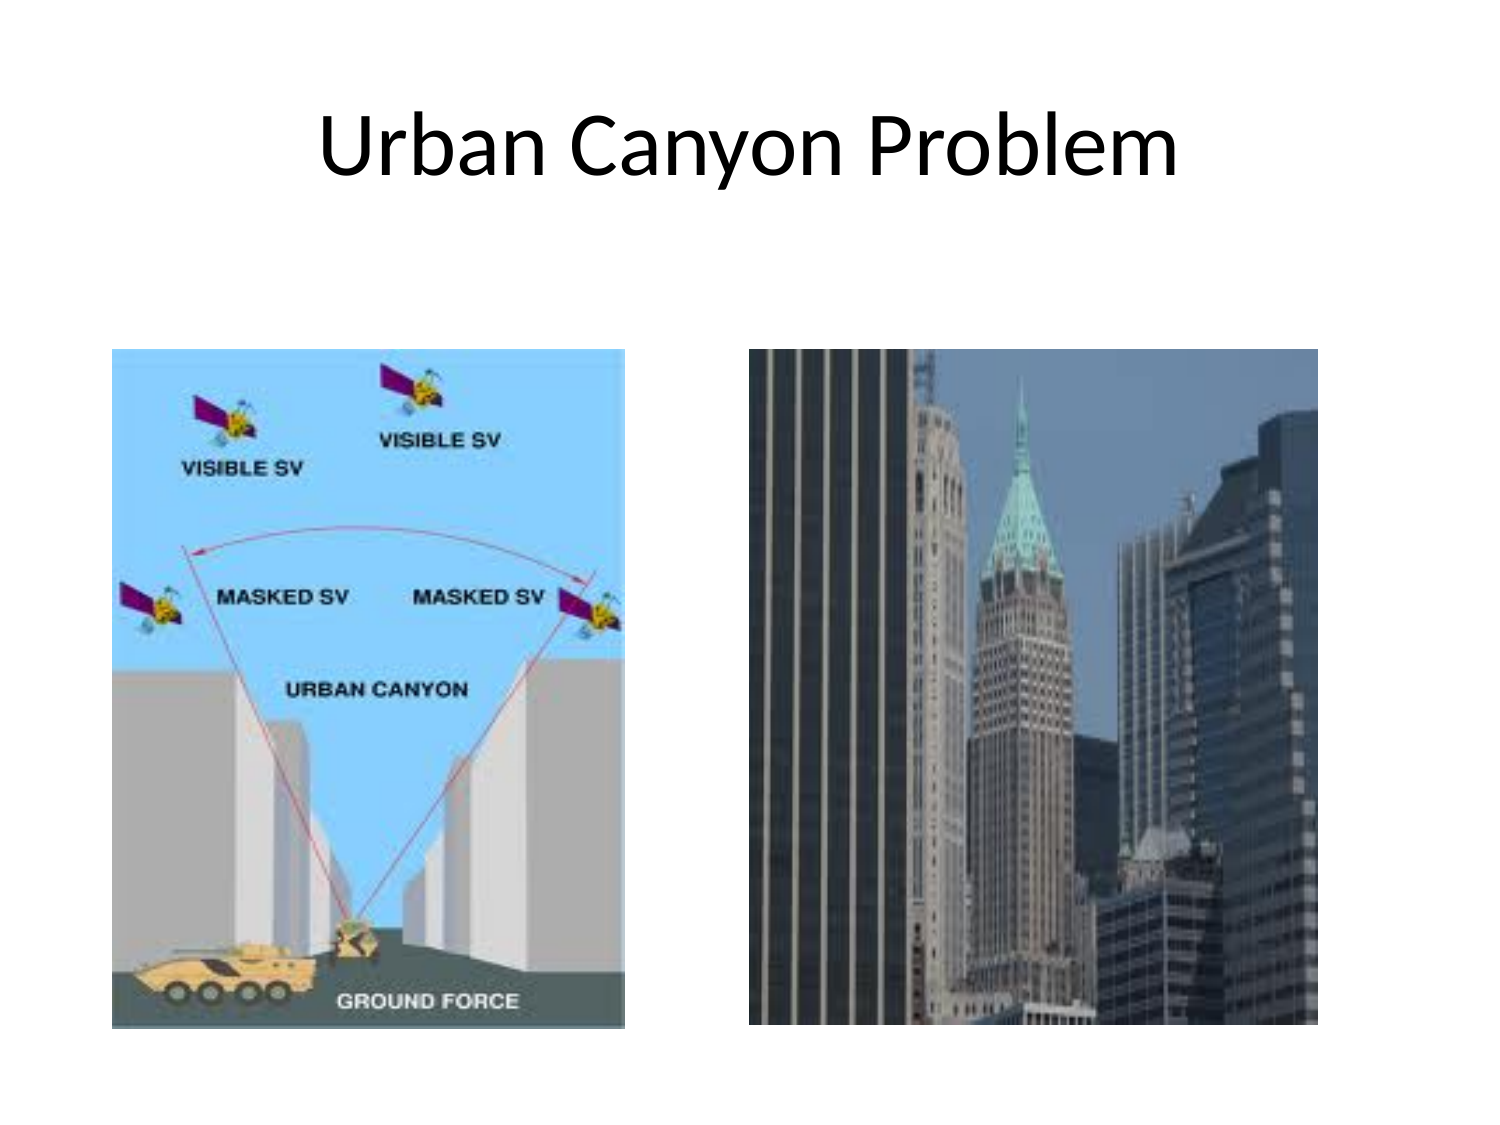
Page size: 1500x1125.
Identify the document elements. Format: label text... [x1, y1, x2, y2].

picture [749, 349, 1318, 1026]
title Urban Canyon Problem [75, 45, 1425, 233]
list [112, 349, 626, 1029]
